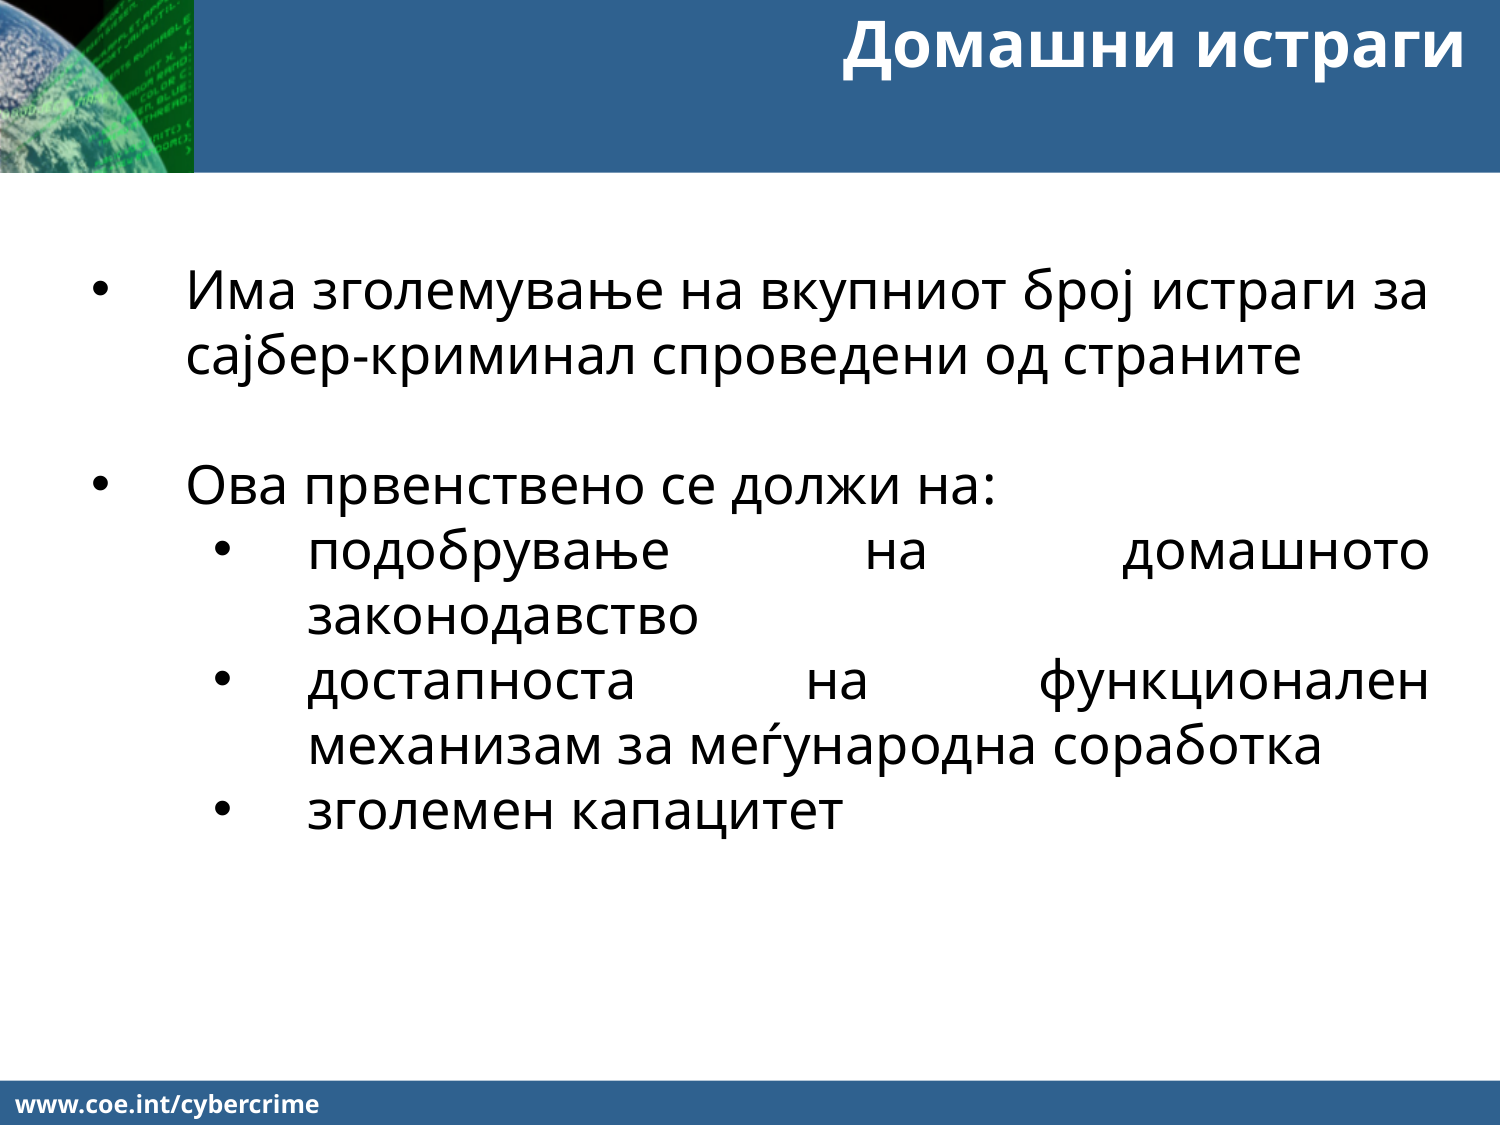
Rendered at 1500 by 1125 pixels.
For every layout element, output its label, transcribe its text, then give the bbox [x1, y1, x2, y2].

text_box www.coe.int/cybercrime [0, 1079, 1500, 1125]
text_box Домашни истраги [206, 0, 1483, 88]
picture [0, 0, 194, 173]
text_box [197, 0, 1500, 175]
text_box Има зголемување на вкупниот број истраги за сајбер-криминал спроведени од страните Ова првенствено се должи на: подобрување на домашното законодавство достапноста на функционален механизам за меѓународна соработка зголемен капацитет [76, 248, 1447, 848]
